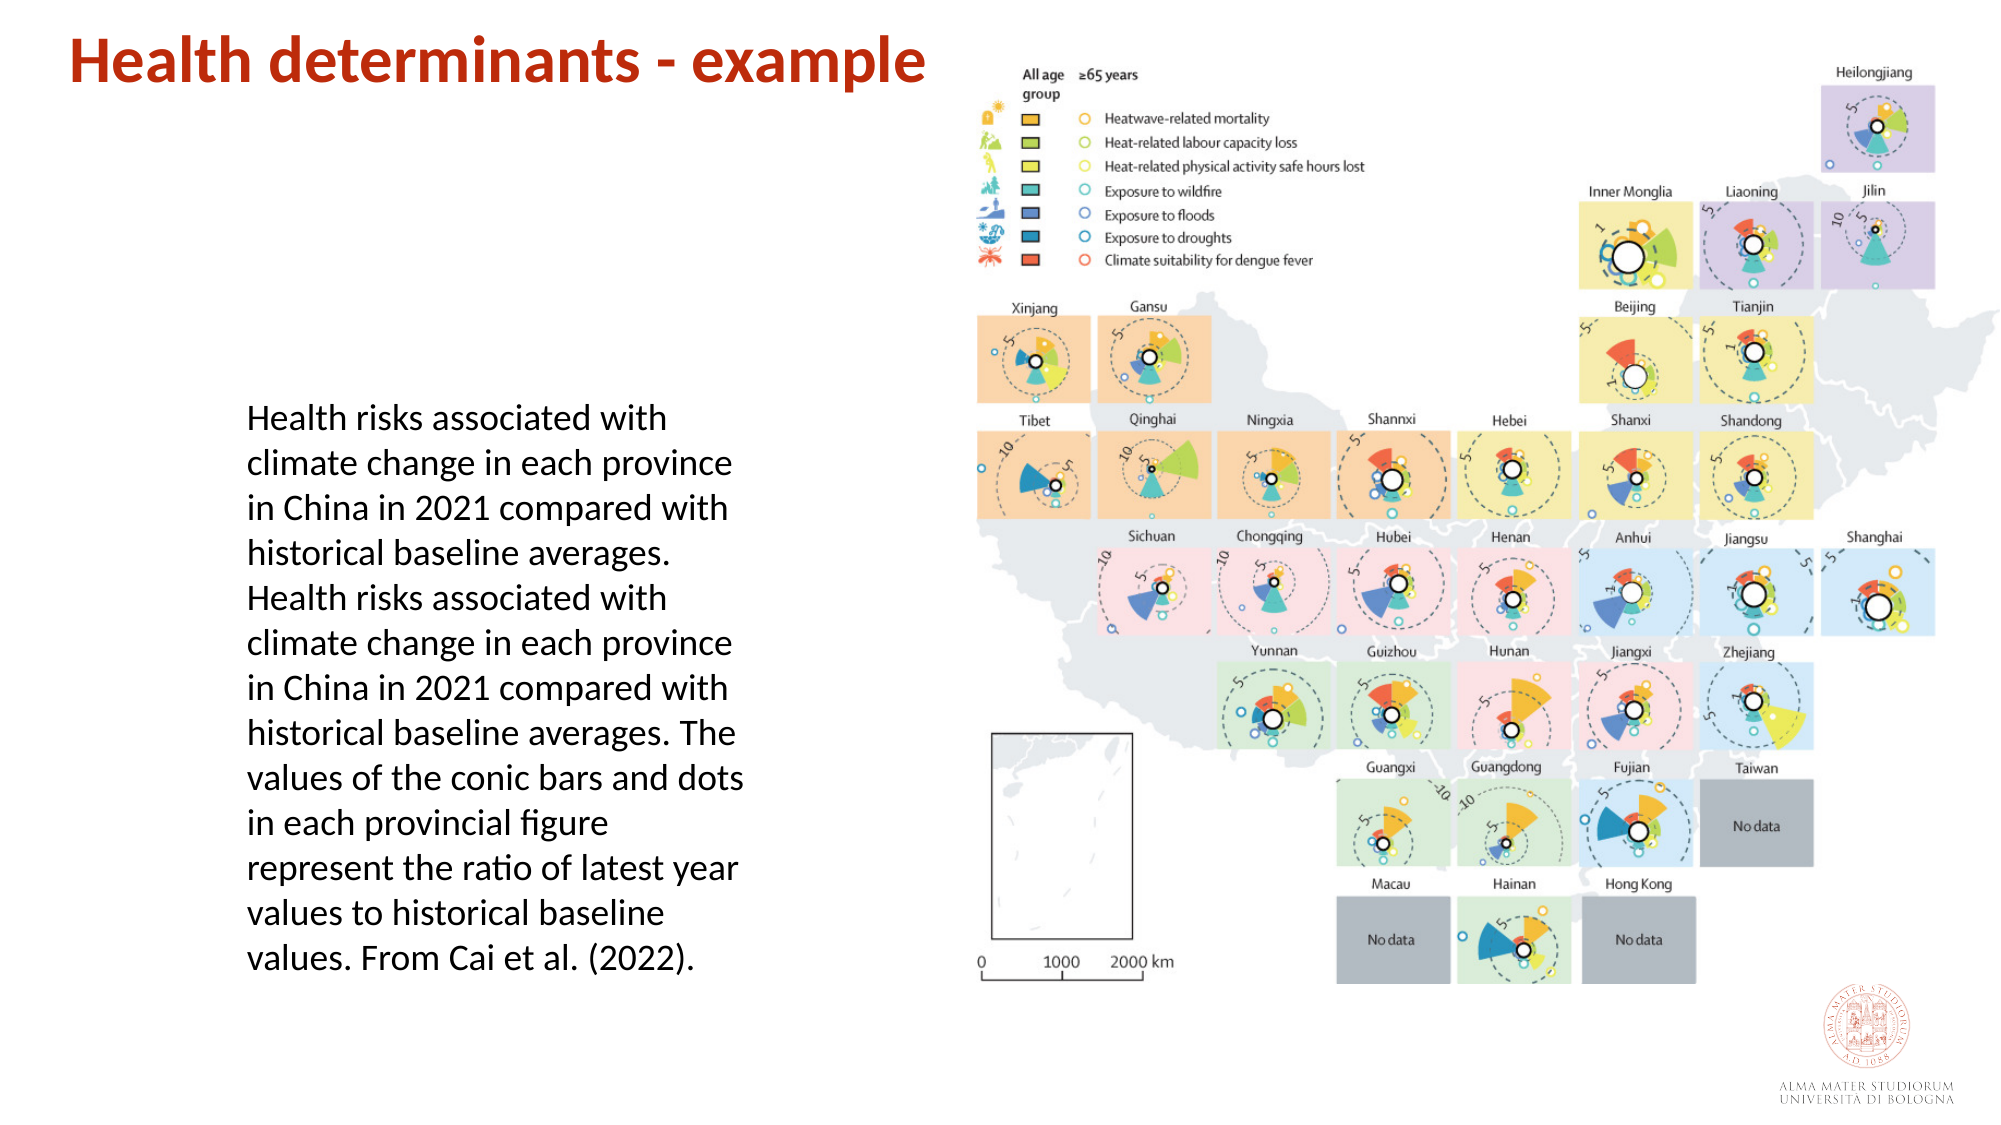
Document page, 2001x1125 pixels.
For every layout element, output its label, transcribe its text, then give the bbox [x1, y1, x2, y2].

picture [976, 66, 2000, 1118]
list Health determinants - example [55, 42, 1898, 149]
text_box Health risks associated with climate change in each province in China in 2021 compared with historical baseline averages. Health risks associated with climate change in each province in China in 2021 compared with historical baseline averages. The values of the conic bars and dots in each provincial figure represent the ratio of latest year values to historical baseline values. From Cai et al. (2022). [232, 385, 768, 985]
